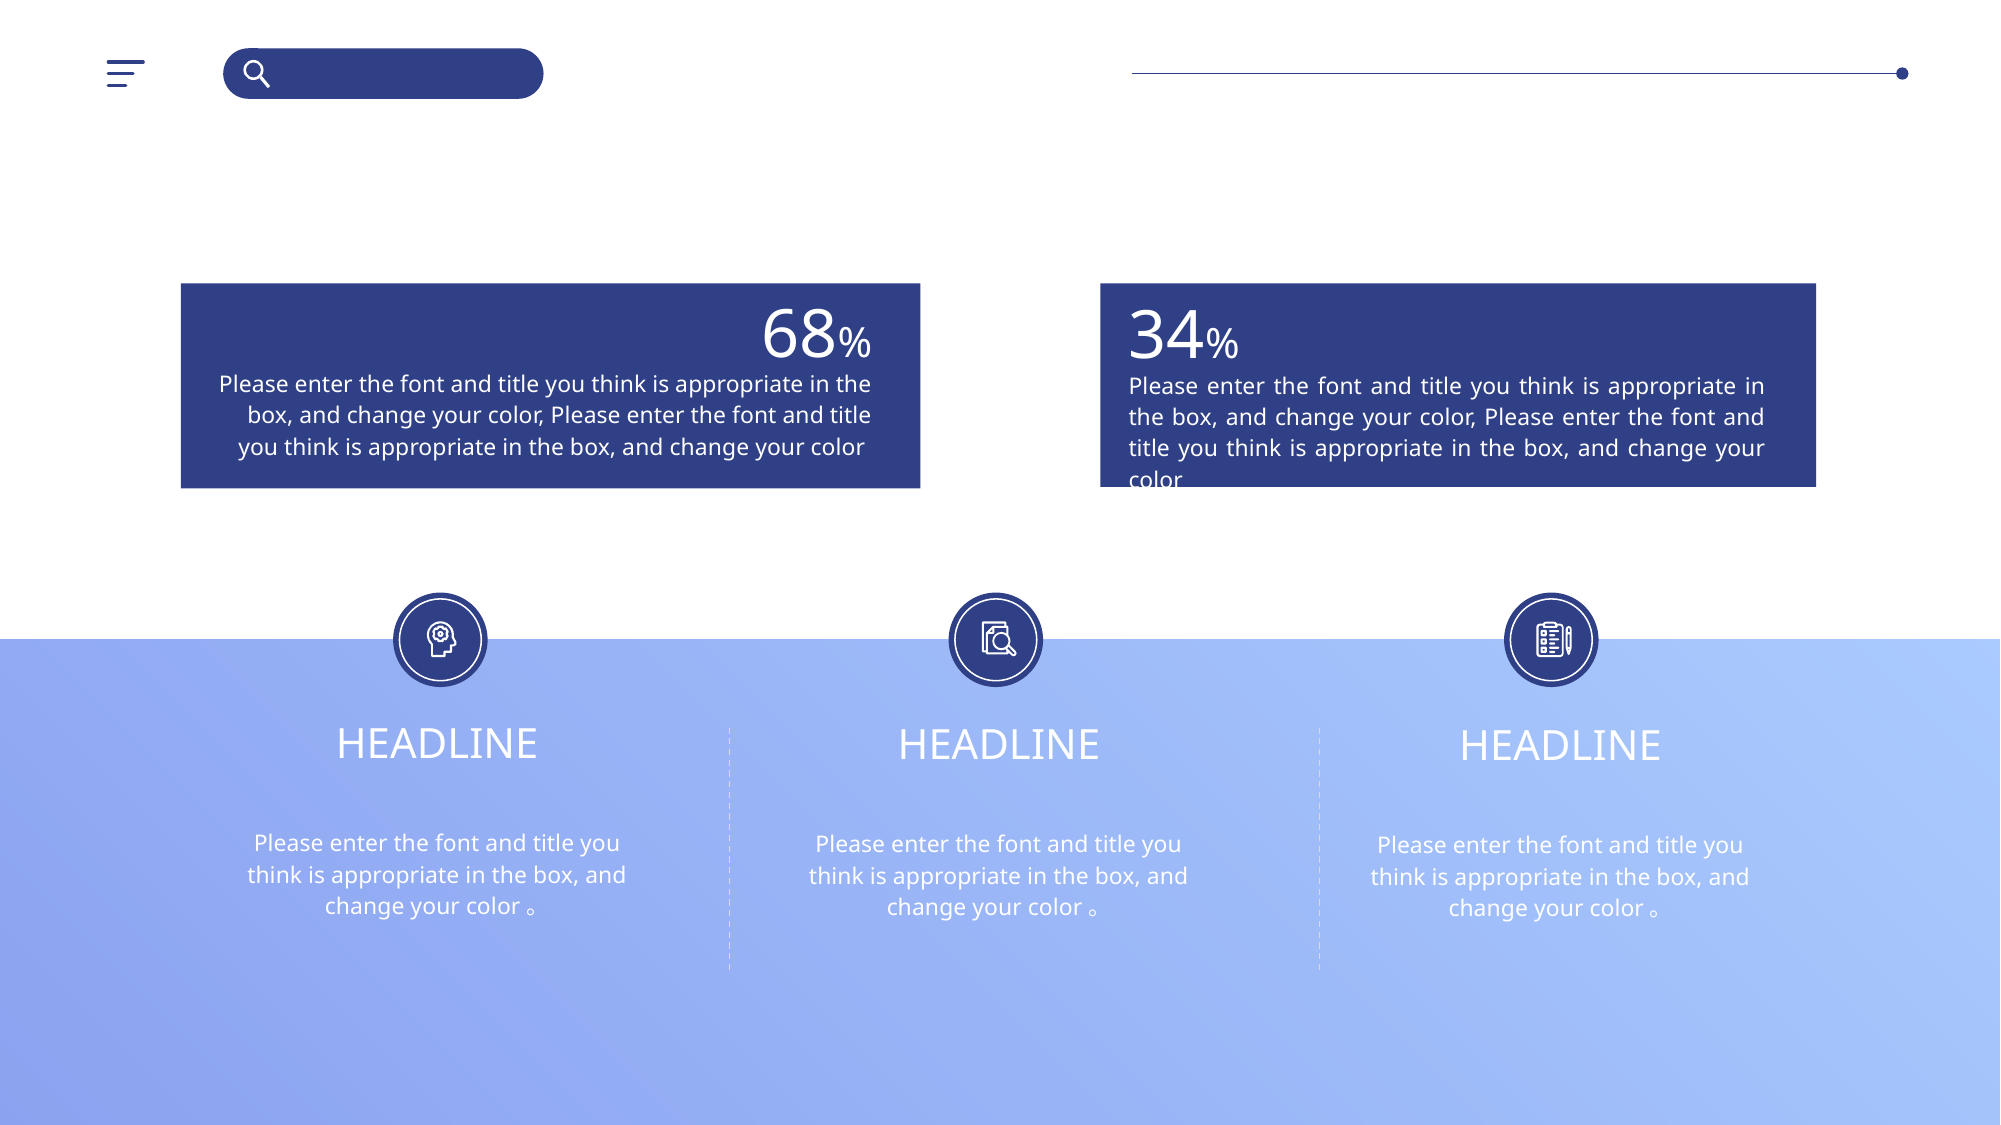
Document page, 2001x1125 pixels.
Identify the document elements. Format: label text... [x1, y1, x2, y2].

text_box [1504, 592, 1599, 688]
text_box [1100, 283, 1817, 502]
text_box HEADLINE [311, 709, 564, 775]
text_box Please enter the font and title you think is appropriate in the box, and change your color。 [784, 818, 1213, 928]
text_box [393, 592, 488, 688]
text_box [948, 592, 1044, 688]
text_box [180, 282, 921, 500]
text_box [0, 639, 2000, 1125]
text_box Please enter the font and title you think is appropriate in the box, and change your color。 [1346, 819, 1775, 929]
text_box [108, 48, 544, 99]
text_box HEADLINE [1434, 711, 1687, 777]
text_box HEADLINE [872, 710, 1125, 776]
text_box Please enter the font and title you think is appropriate in the box, and change your color。 [223, 817, 652, 927]
